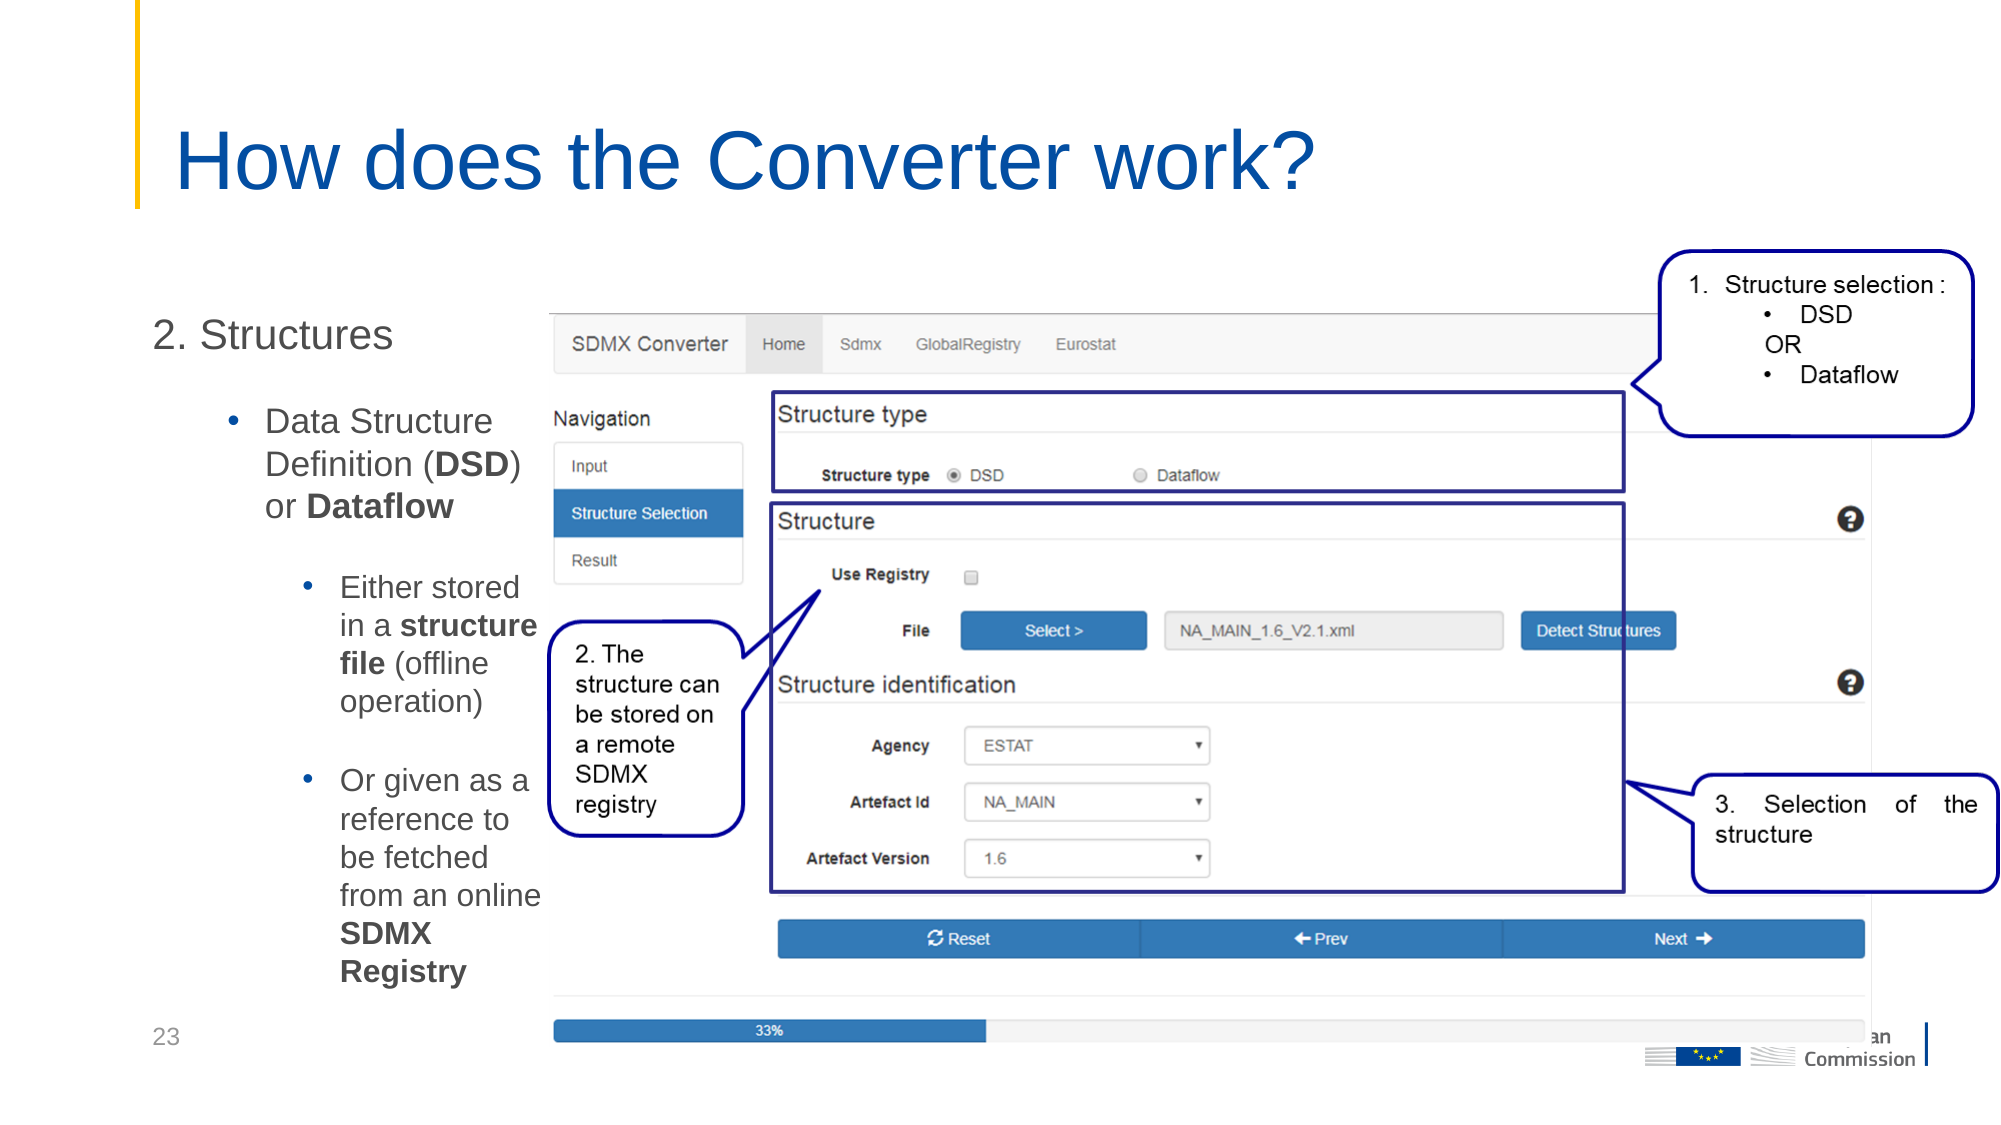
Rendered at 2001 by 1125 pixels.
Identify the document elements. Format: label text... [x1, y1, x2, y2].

slide_number 23 [137, 1005, 588, 1066]
title How does the Converter work? [159, 79, 1885, 208]
list 2. Structures Data Structure Definition (DSD) or Dataflow Either stored in a structure file (offline operation) Or given as a reference to be fetched from an online SDMX Registry [137, 299, 547, 1005]
picture [547, 249, 2000, 1066]
